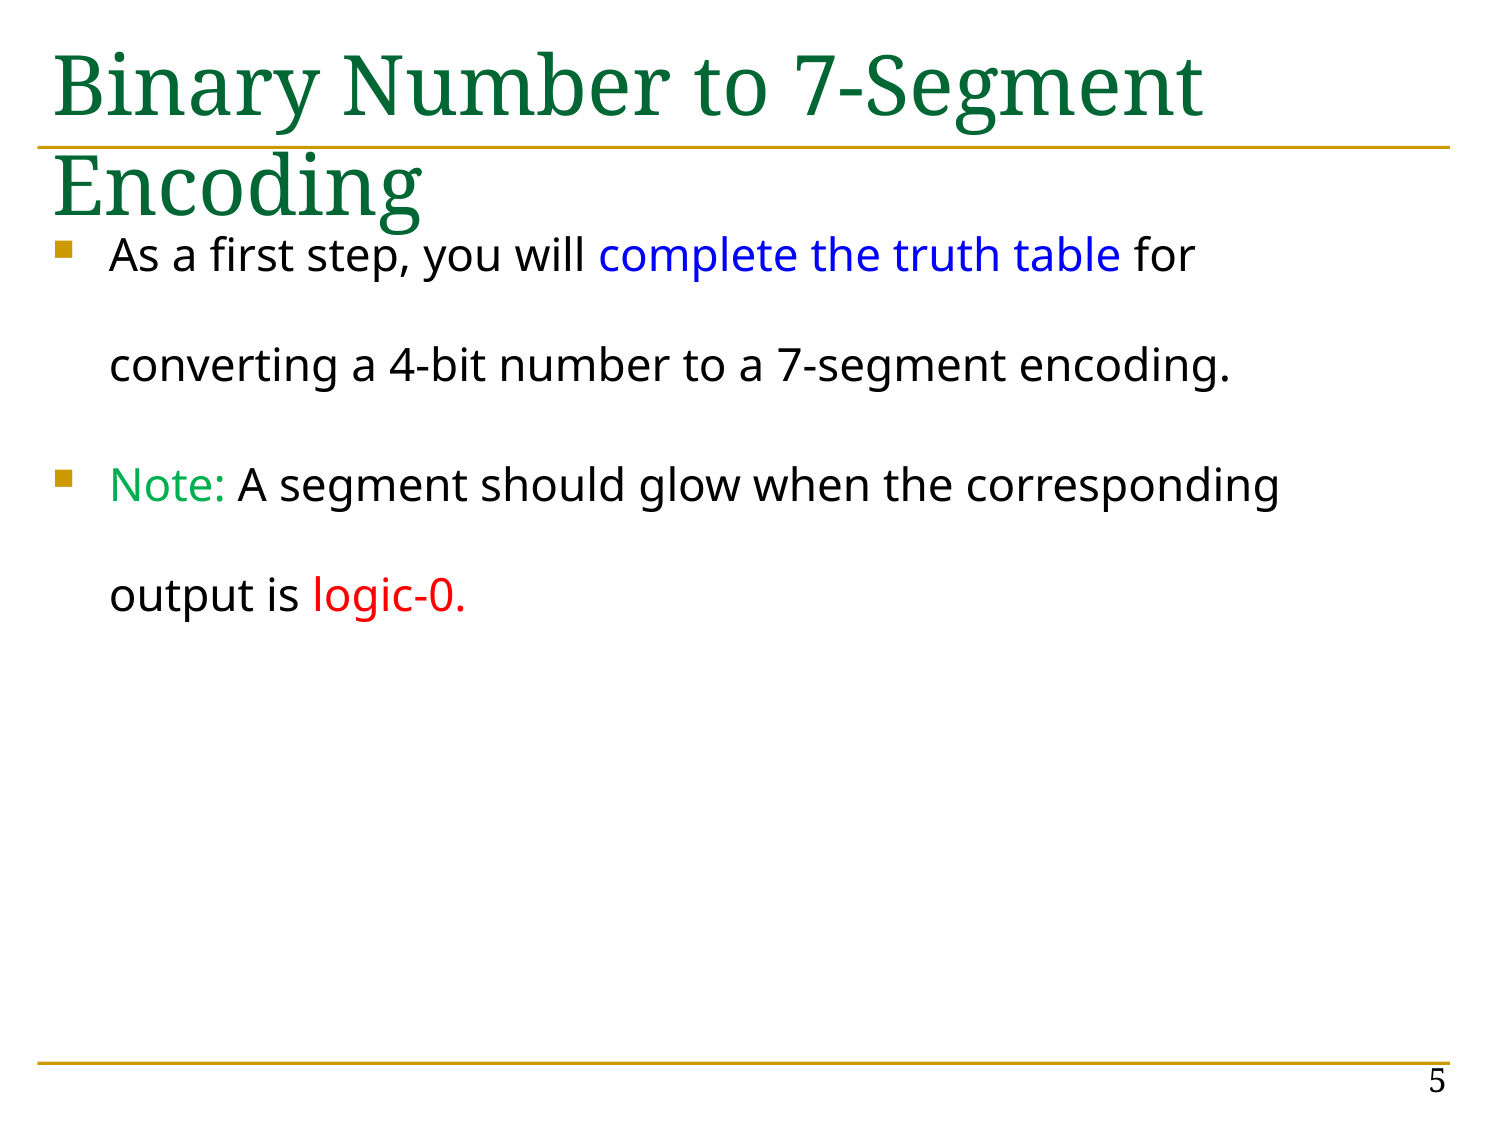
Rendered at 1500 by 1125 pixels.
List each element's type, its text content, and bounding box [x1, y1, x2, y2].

list As a first step, you will complete the truth table for converting a 4-bit number to a 7-segment encoding. Note: A segment should glow when the corresponding output is logic-0. [37, 163, 1450, 1016]
slide_number 5 [1111, 1036, 1462, 1112]
title Binary Number to 7-Segment Encoding [37, 24, 1450, 163]
